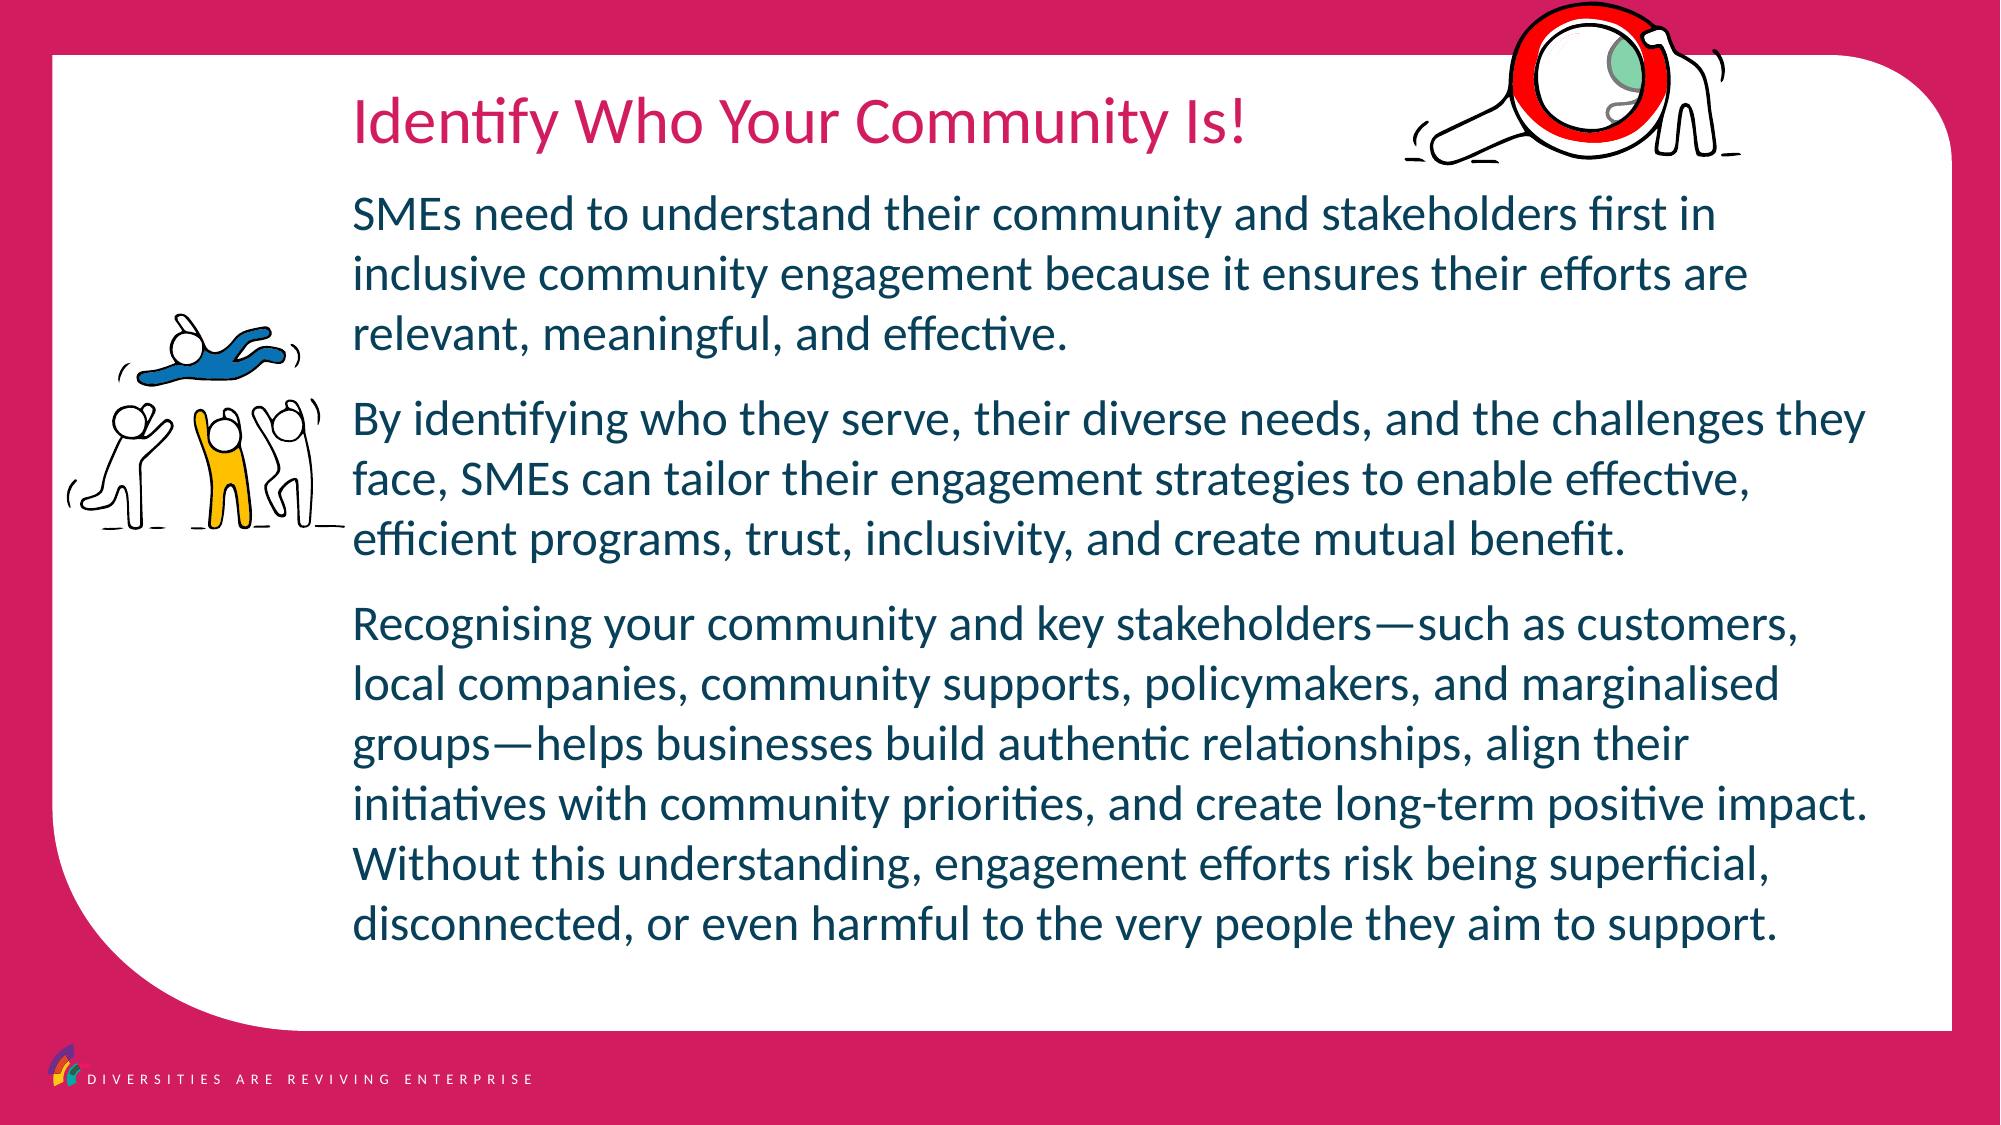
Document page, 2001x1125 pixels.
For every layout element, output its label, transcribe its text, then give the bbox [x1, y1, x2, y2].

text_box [66, 313, 345, 530]
list Identify Who Your Community Is! [337, 78, 2000, 211]
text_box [1404, 1, 1742, 166]
list SMEs need to understand their community and stakeholders first in inclusive community engagement because it ensures their efforts are relevant, meaningful, and effective. By identifying who they serve, their diverse needs, and the challenges they face, SMEs can tailor their engagement strategies to enable effective, efficient programs, trust, inclusivity, and create mutual benefit. Recognising your community and key stakeholders—such as customers, local companies, community supports, policymakers, and marginalised groups—helps businesses build authentic relationships, align their initiatives with community priorities, and create long-term positive impact. Without this understanding, engagement efforts risk being superficial, disconnected, or even harmful to the very people they aim to support. [337, 211, 1889, 805]
